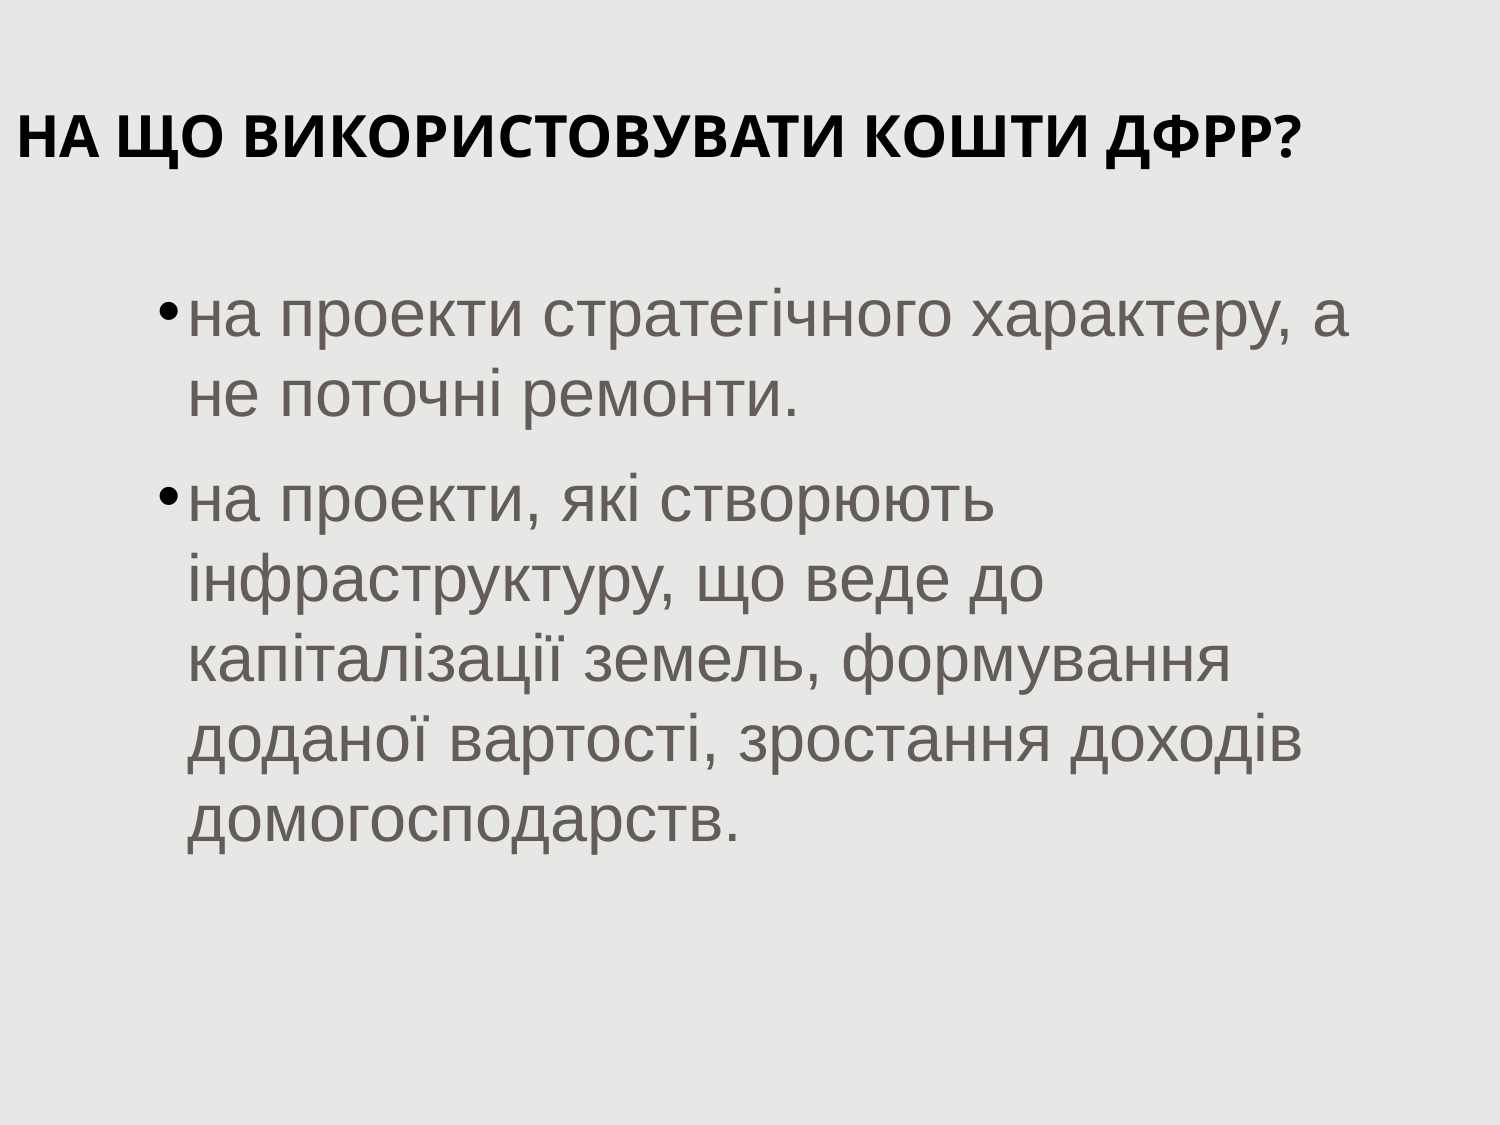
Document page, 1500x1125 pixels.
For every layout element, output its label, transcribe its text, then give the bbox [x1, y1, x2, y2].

list на проекти стратегічного характеру, а не поточні ремонти. на проекти, які створюють інфраструктуру, що веде до капіталізації земель, формування доданої вартості, зростання доходів домогосподарств. [112, 262, 1388, 938]
title НА ЩО ВИКОРИСТОВУВАТИ КОШТИ ДФРР? [0, 23, 1500, 178]
